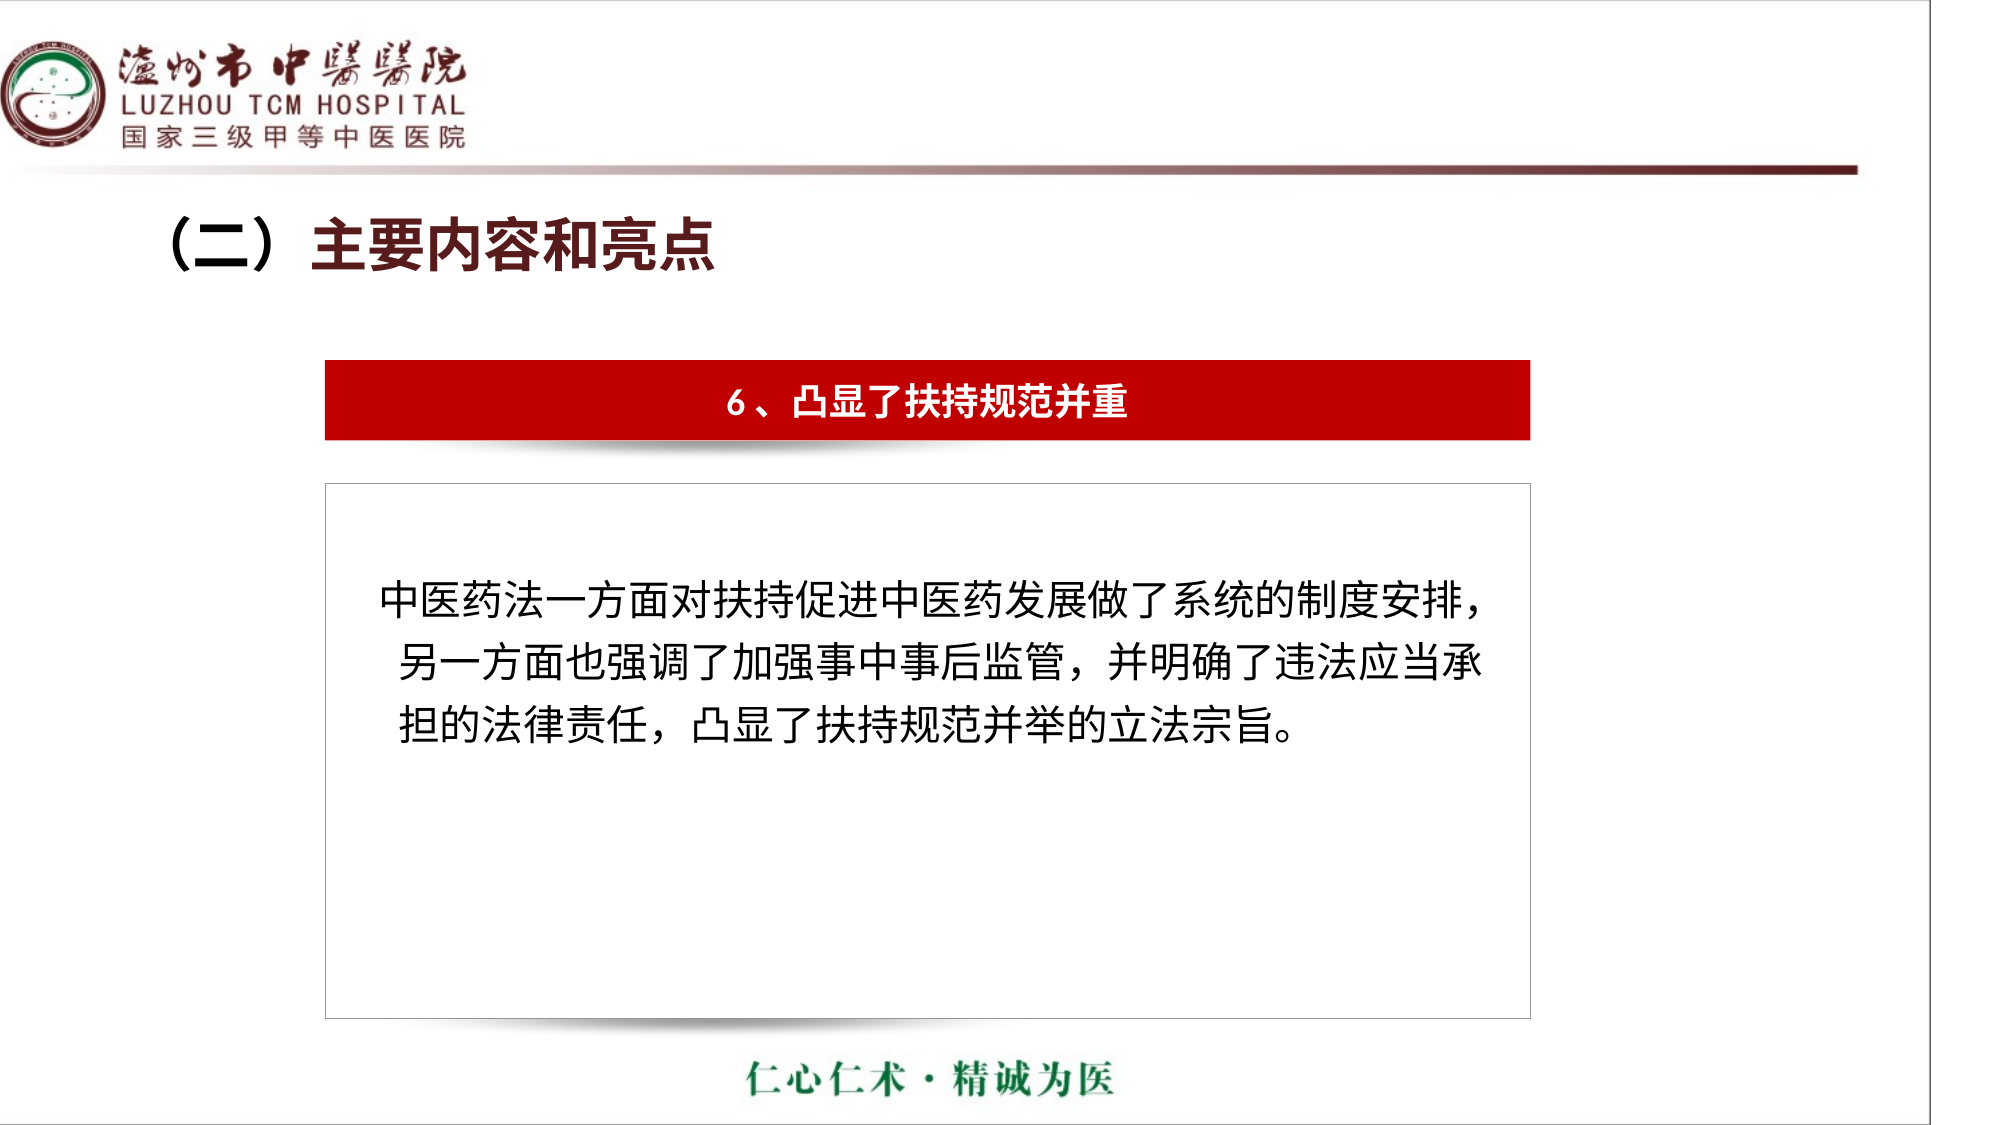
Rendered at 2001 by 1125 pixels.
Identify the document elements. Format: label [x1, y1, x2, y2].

text_box [324, 360, 1531, 1039]
picture [0, 0, 1931, 1125]
